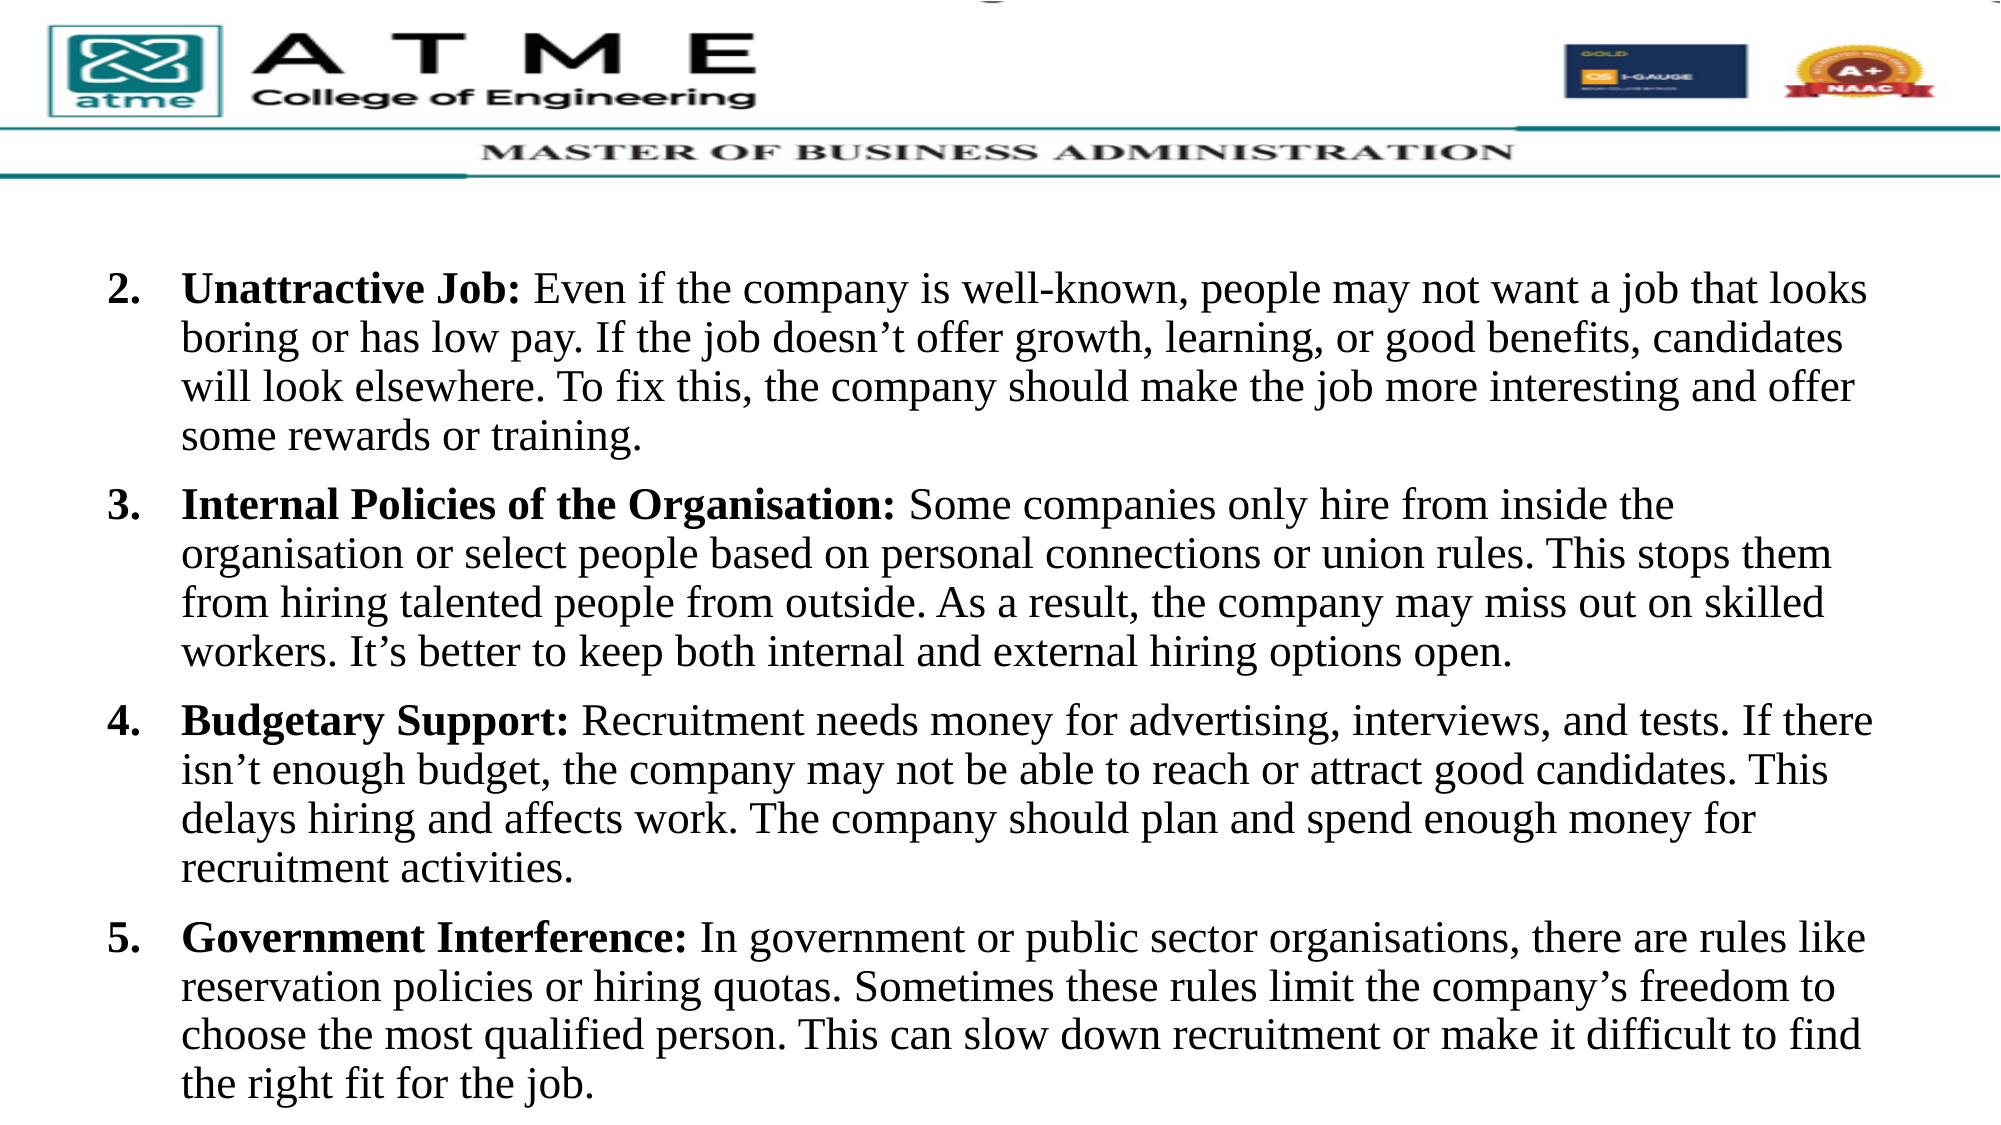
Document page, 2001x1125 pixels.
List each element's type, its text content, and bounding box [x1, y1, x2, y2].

picture [0, 1, 2000, 180]
list Unattractive Job: Even if the company is well-known, people may not want a job that looks boring or has low pay. If the job doesn’t offer growth, learning, or good benefits, candidates will look elsewhere. To fix this, the company should make the job more interesting and offer some rewards or training. Internal Policies of the Organisation: Some companies only hire from inside the organisation or select people based on personal connections or union rules. This stops them from hiring talented people from outside. As a result, the company may miss out on skilled workers. It’s better to keep both internal and external hiring options open. Budgetary Support: Recruitment needs money for advertising, interviews, and tests. If there isn’t enough budget, the company may not be able to reach or attract good candidates. This delays hiring and affects work. The company should plan and spend enough money for recruitment activities. Government Interference: In government or public sector organisations, there are rules like reservation policies or hiring quotas. Sometimes these rules limit the company’s freedom to choose the most qualified person. This can slow down recruitment or make it difficult to find the right fit for the job. [92, 256, 1908, 1125]
